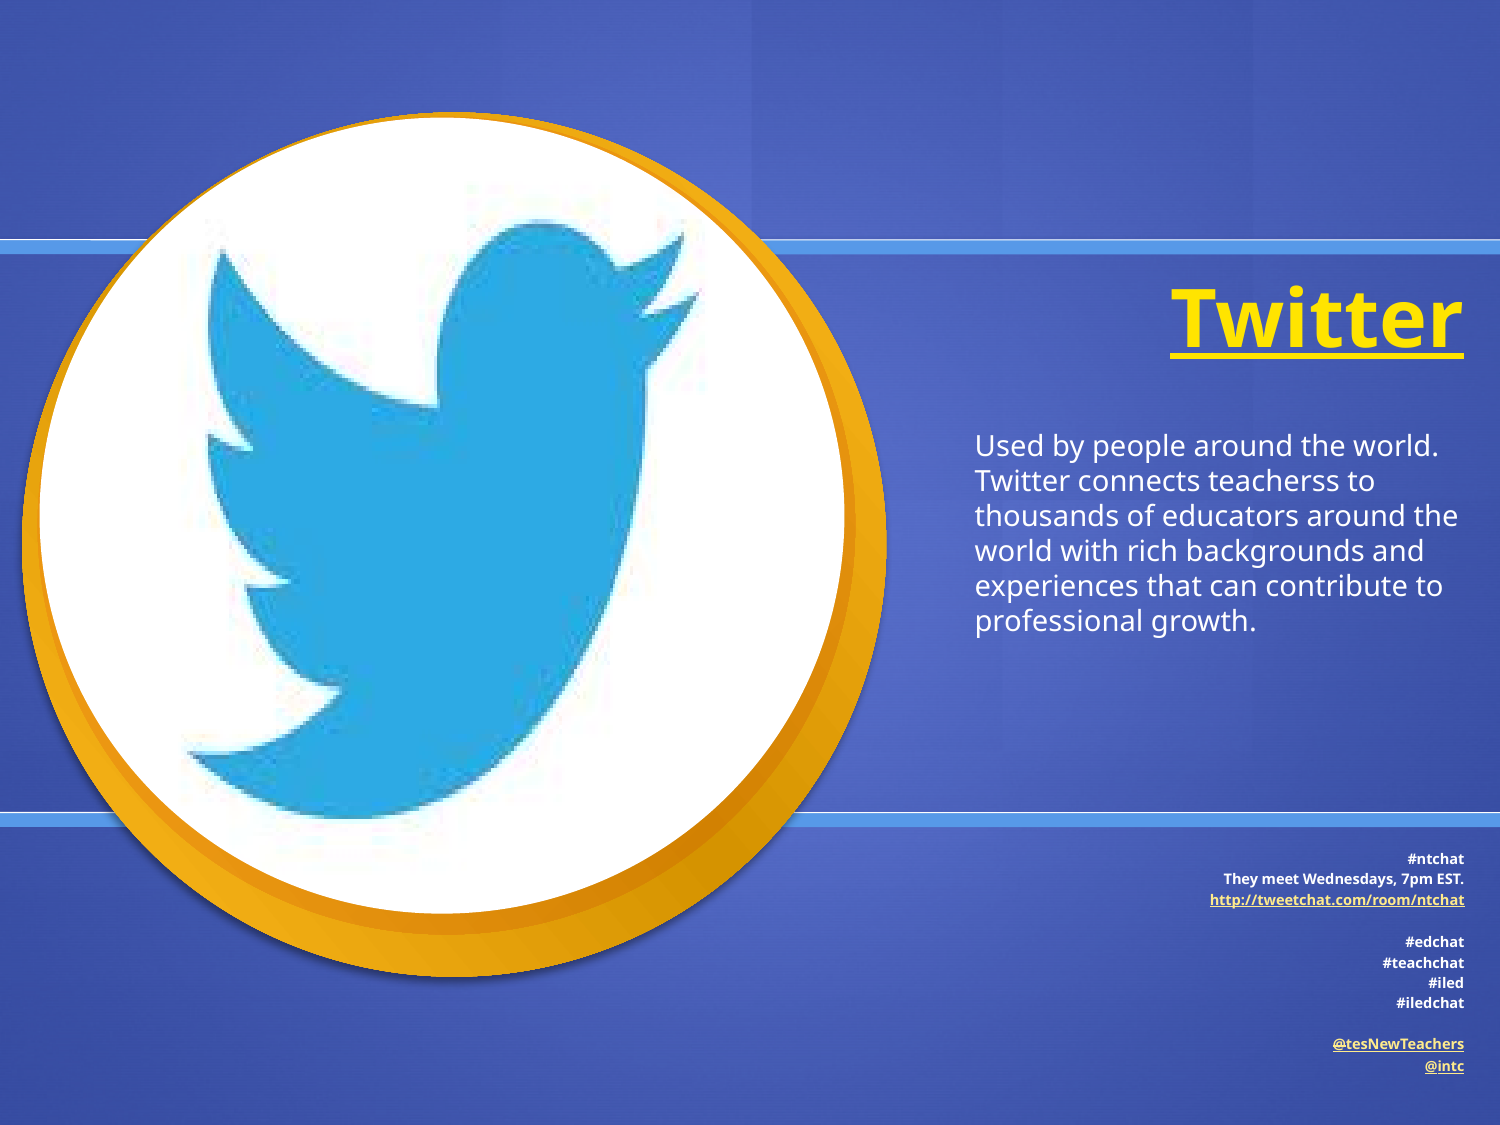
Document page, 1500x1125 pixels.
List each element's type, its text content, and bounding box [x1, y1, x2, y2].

picture [38, 116, 846, 915]
text_box Used by people around the world. Twitter connects teacherss to thousands of educators around the world with rich backgrounds and experiences that can contribute to professional growth. [959, 420, 1482, 645]
subtitle #ntchat They meet Wednesdays, 7pm EST. http://tweetchat.com/room/ntchat #edchat #teachchat #iled #iledchat @tesNewTeachers @intc [880, 842, 1480, 1095]
title Twitter [880, 258, 1480, 385]
